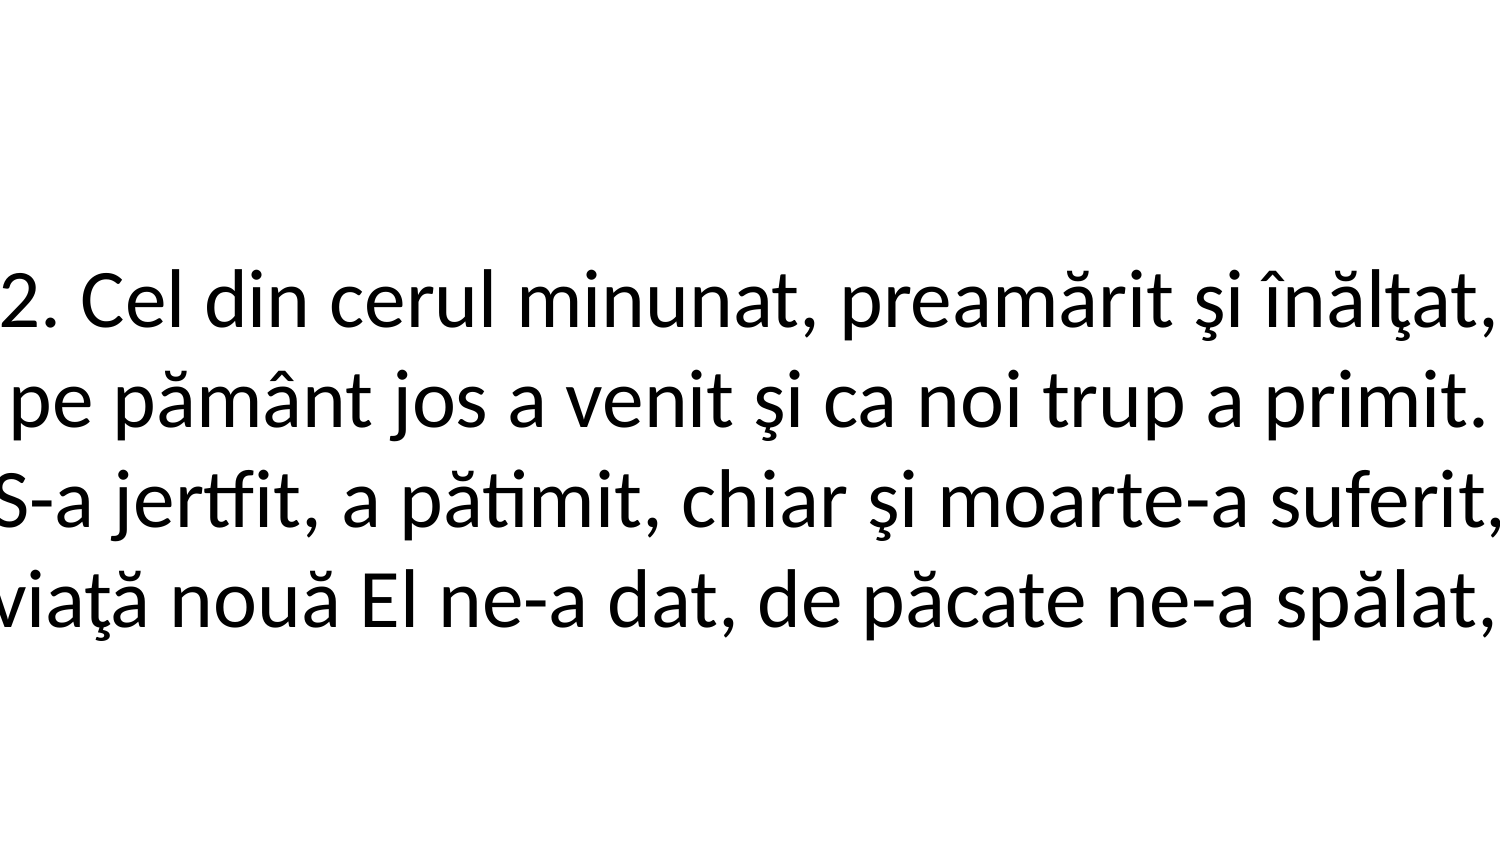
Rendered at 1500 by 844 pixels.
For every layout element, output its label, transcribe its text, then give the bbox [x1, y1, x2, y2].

text_box 2. Cel din cerul minunat, preamărit şi înălţat, pe pământ jos a venit şi ca noi trup a primit. S-a jertfit, a pătimit, chiar şi moarte-a suferit, de păcate ne-a spălat, viaţă nouă El ne-a dat, de păcate ne-a spălat, viaţă nouă El ne-a dat. [0, 192, 1500, 652]
